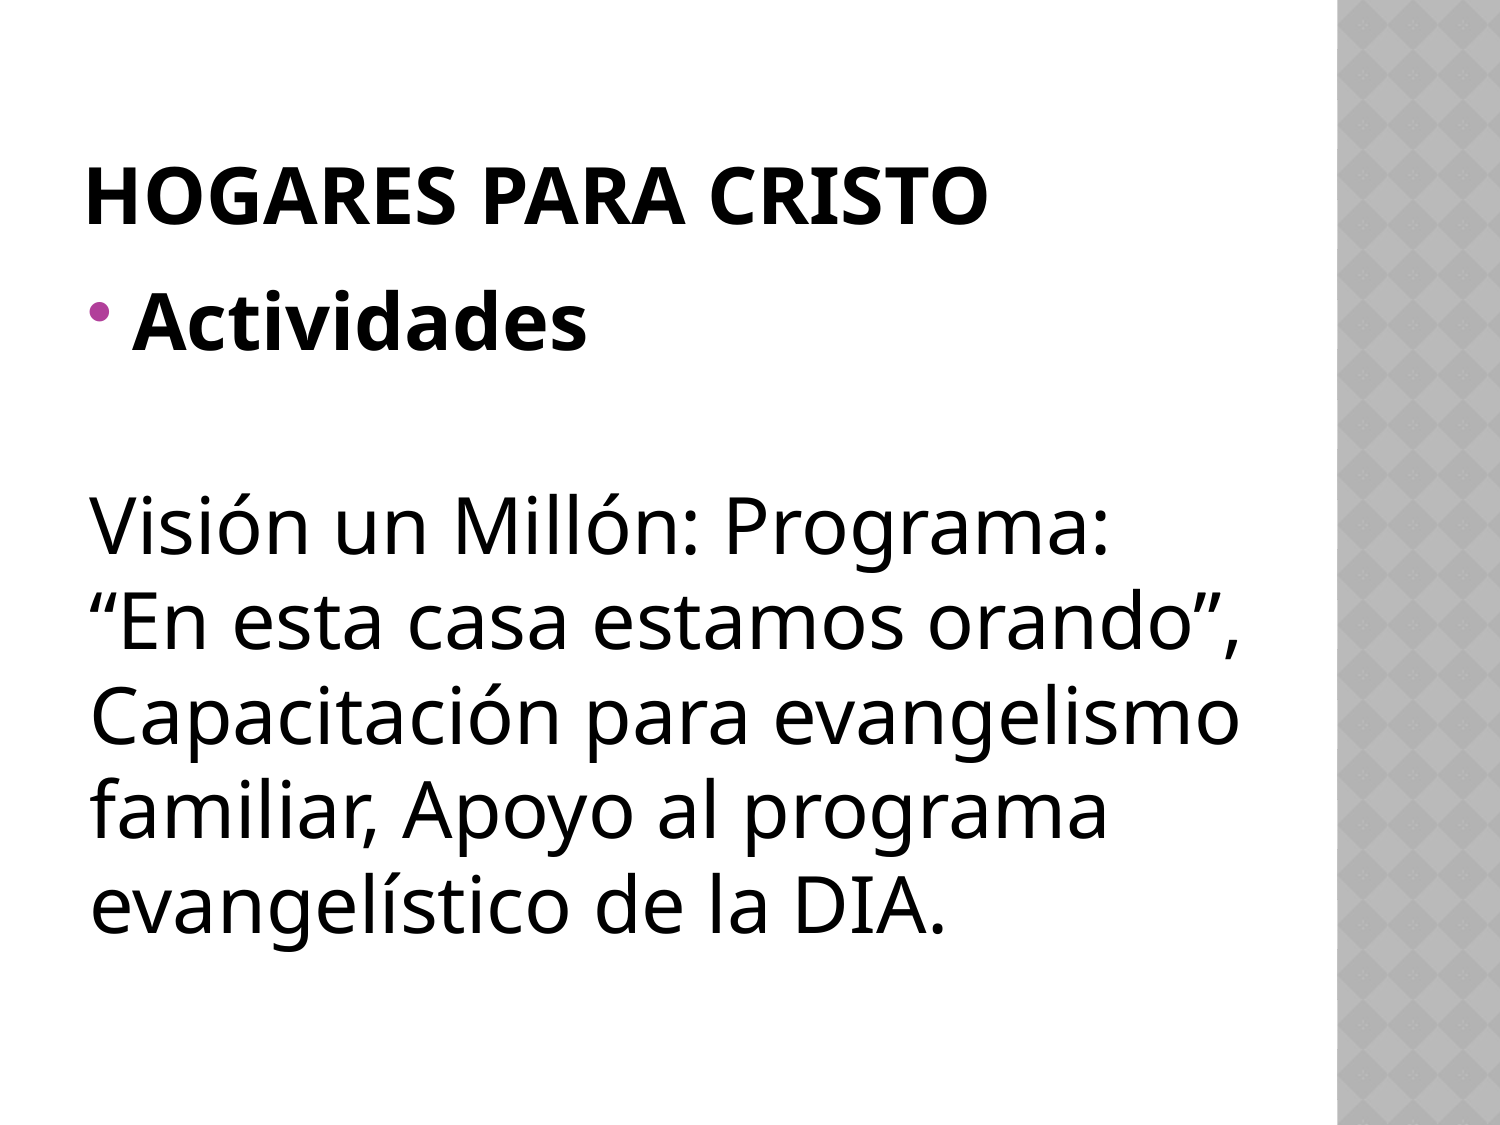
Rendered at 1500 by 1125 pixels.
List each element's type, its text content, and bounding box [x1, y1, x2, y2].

title Hogares para Cristo [75, 52, 1263, 240]
list Actividades Visión un Millón: Programa: “En esta casa estamos orando”, Capacitación para evangelismo familiar, Apoyo al programa evangelístico de la DIA. [75, 264, 1263, 1059]
